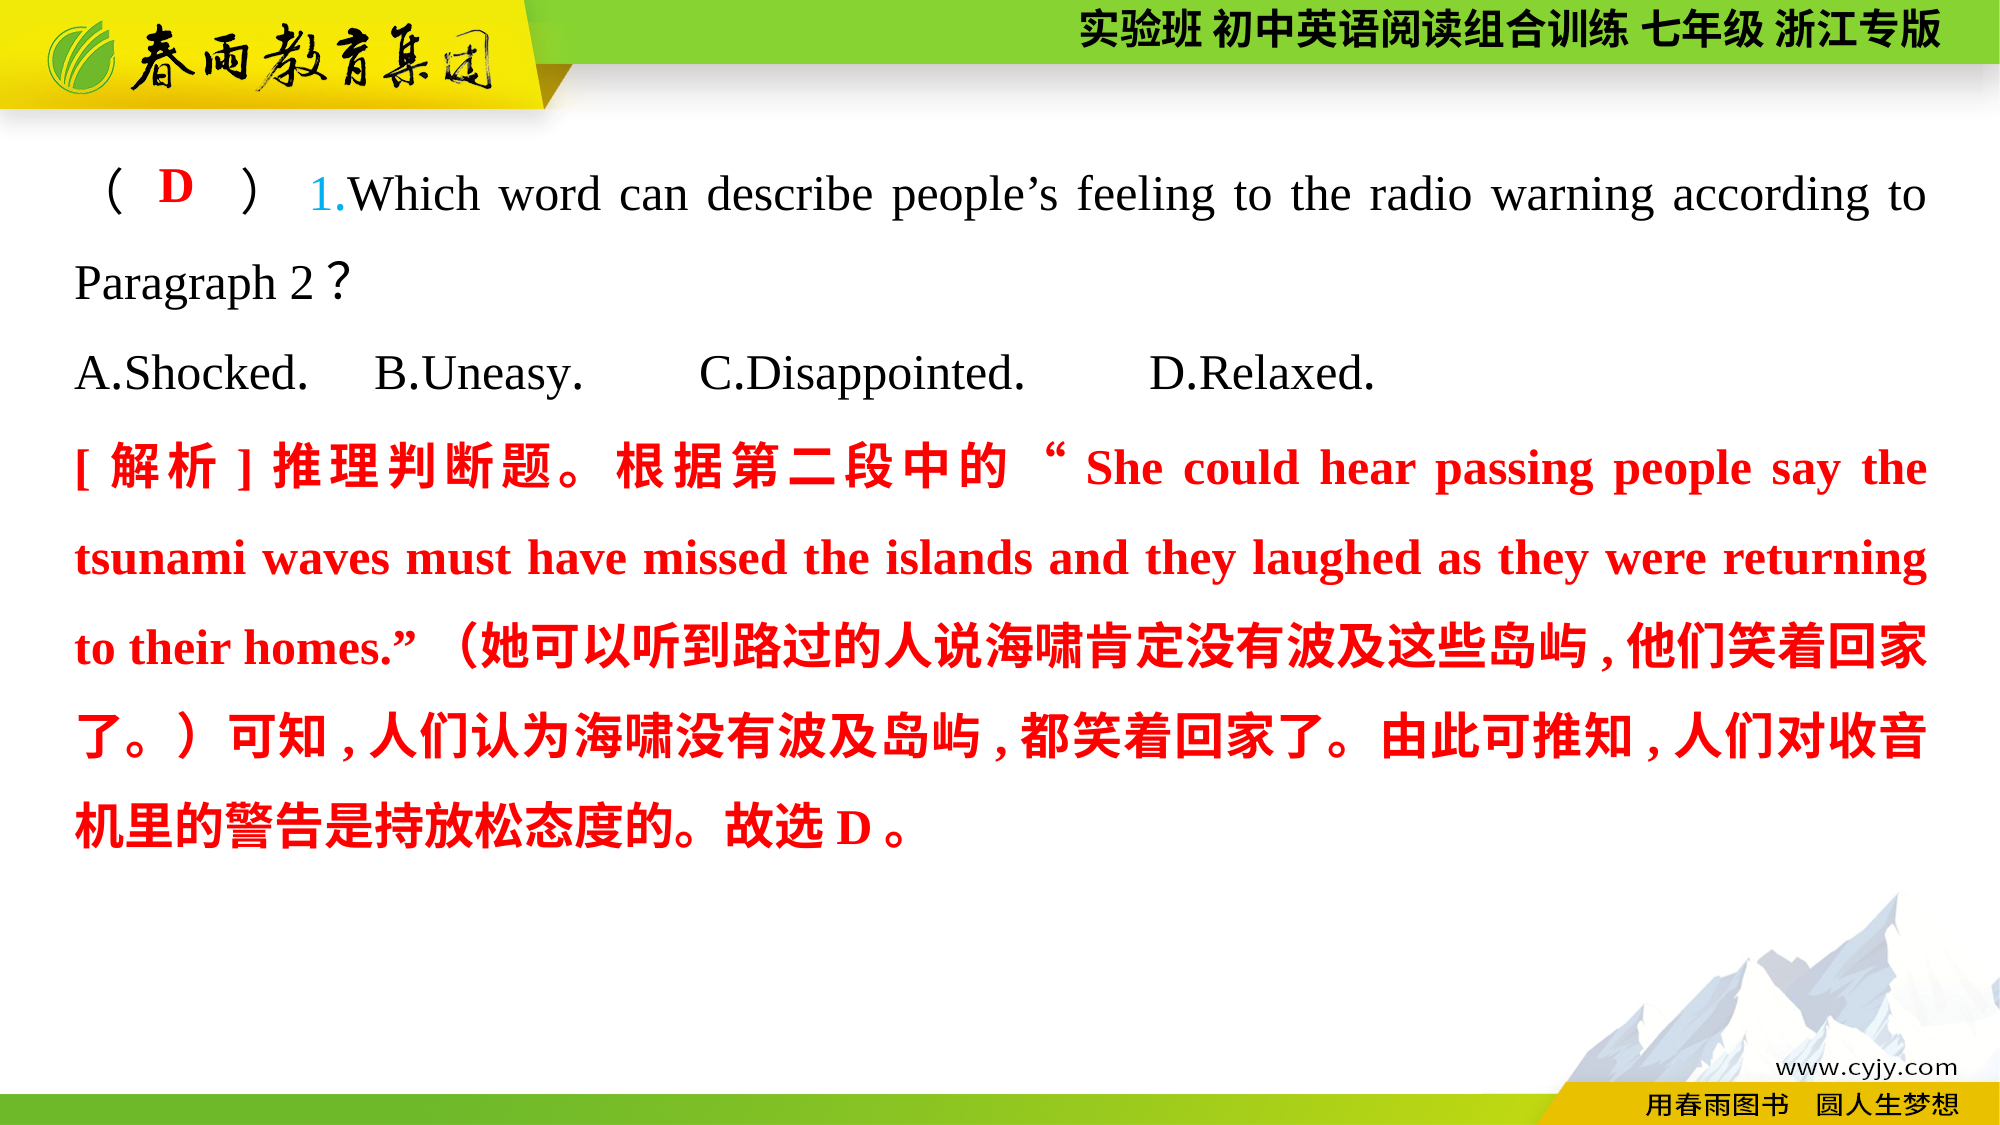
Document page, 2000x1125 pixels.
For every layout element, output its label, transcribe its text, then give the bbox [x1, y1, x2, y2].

picture [0, 0, 2000, 1125]
text_box D [143, 144, 210, 220]
list （ ）1.Which word can describe people’s feeling to the radio warning according to Paragraph 2？ A.Shocked. B.Uneasy. C.Disappointed. D.Relaxed. [59, 122, 1944, 397]
text_box [解析]推理判断题。根据第二段中的“She could hear passing people say the tsunami waves must have missed the islands and they laughed as they were returning to their homes.”（她可以听到路过的人说海啸肯定没有波及这些岛屿,他们笑着回家了。）可知,人们认为海啸没有波及岛屿,都笑着回家了。由此可推知,人们对收音机里的警告是持放松态度的。故选D。 [59, 397, 1944, 863]
